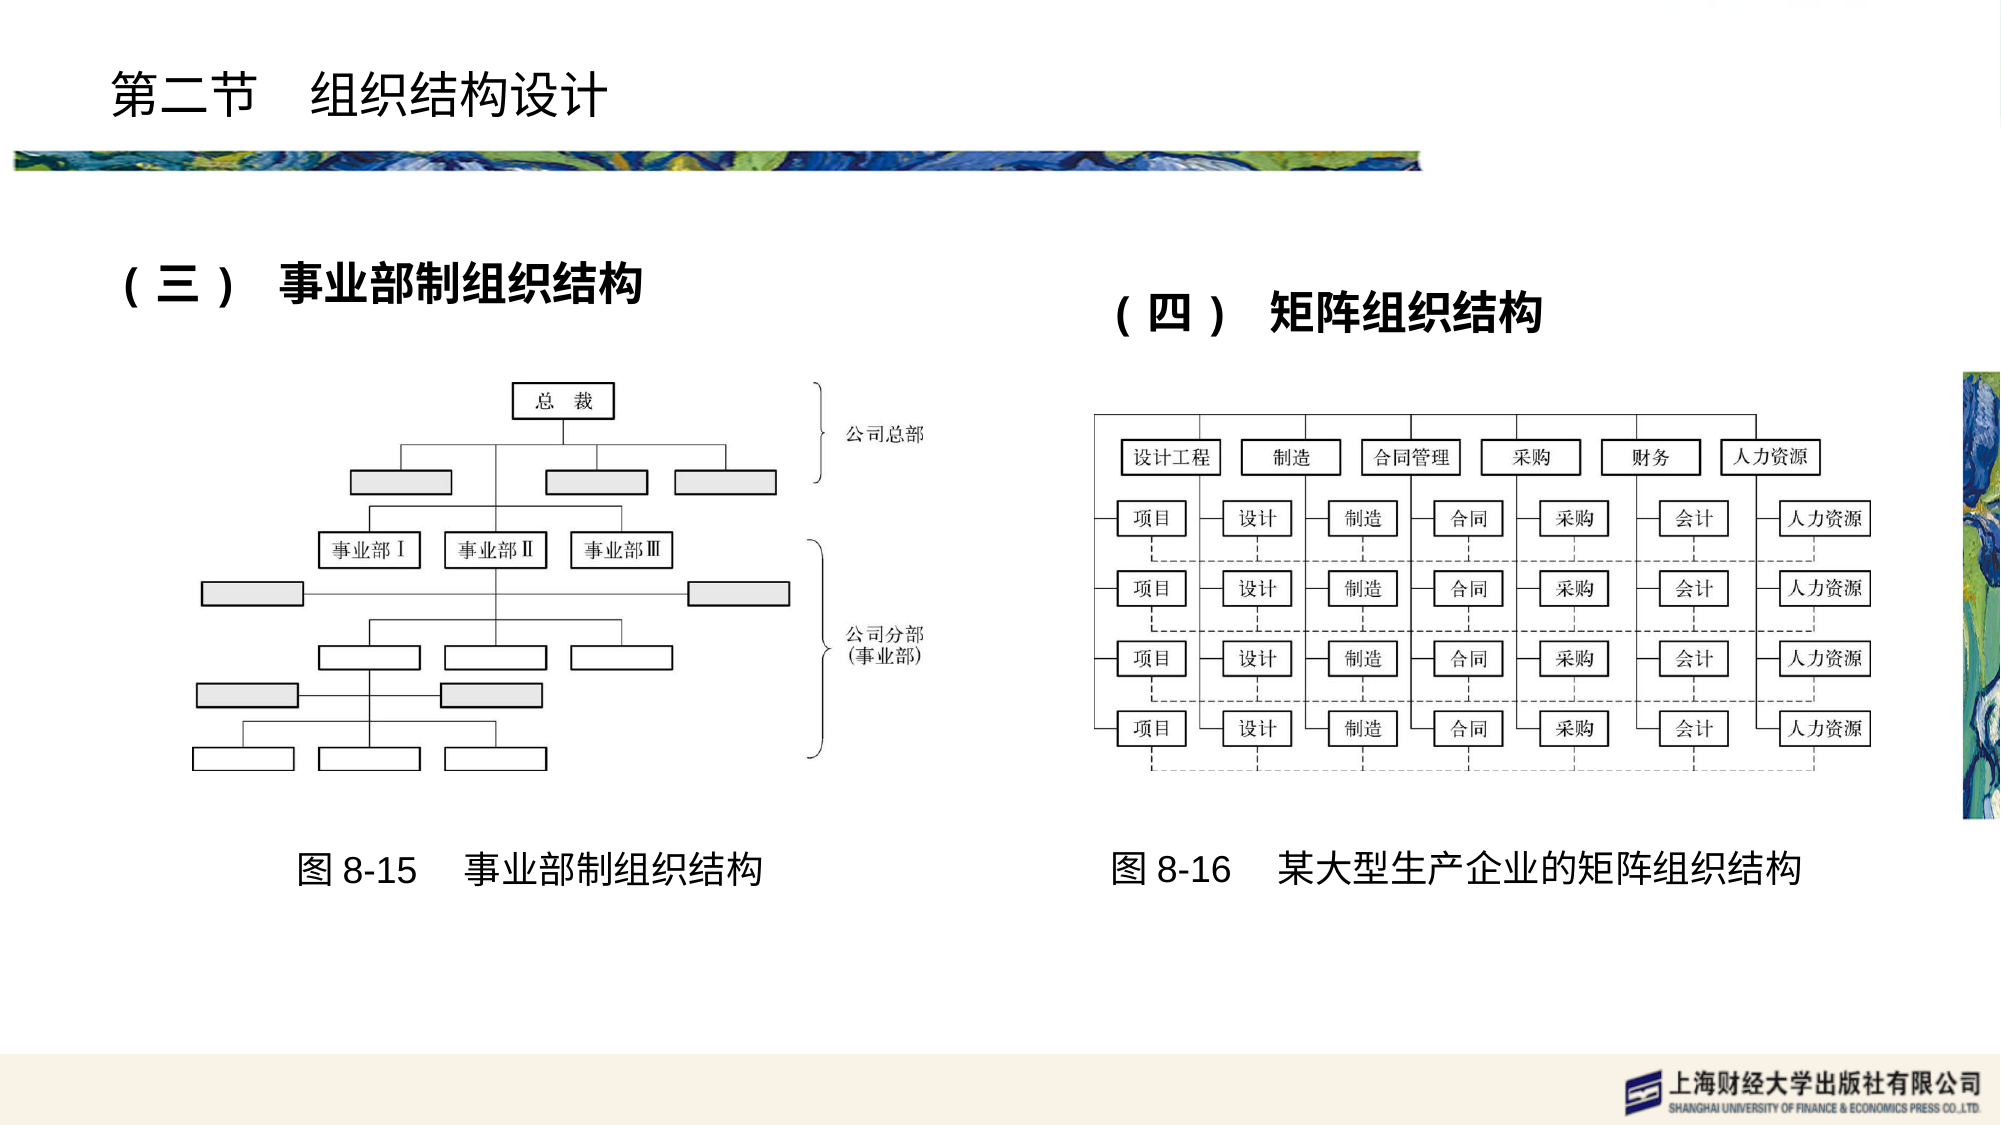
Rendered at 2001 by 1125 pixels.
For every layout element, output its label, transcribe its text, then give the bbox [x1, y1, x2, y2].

text_box 图8-15 事业部制组织结构 [182, 838, 840, 898]
text_box (四) 矩阵组织结构 [1093, 263, 1705, 347]
picture [0, 0, 2001, 1125]
title 第二节 组织结构设计 [94, 42, 1451, 146]
text_box 图8-16 某大型生产企业的矩阵组织结构 [1080, 838, 1833, 898]
list (三) 事业部制组织结构 [102, 233, 1898, 1032]
